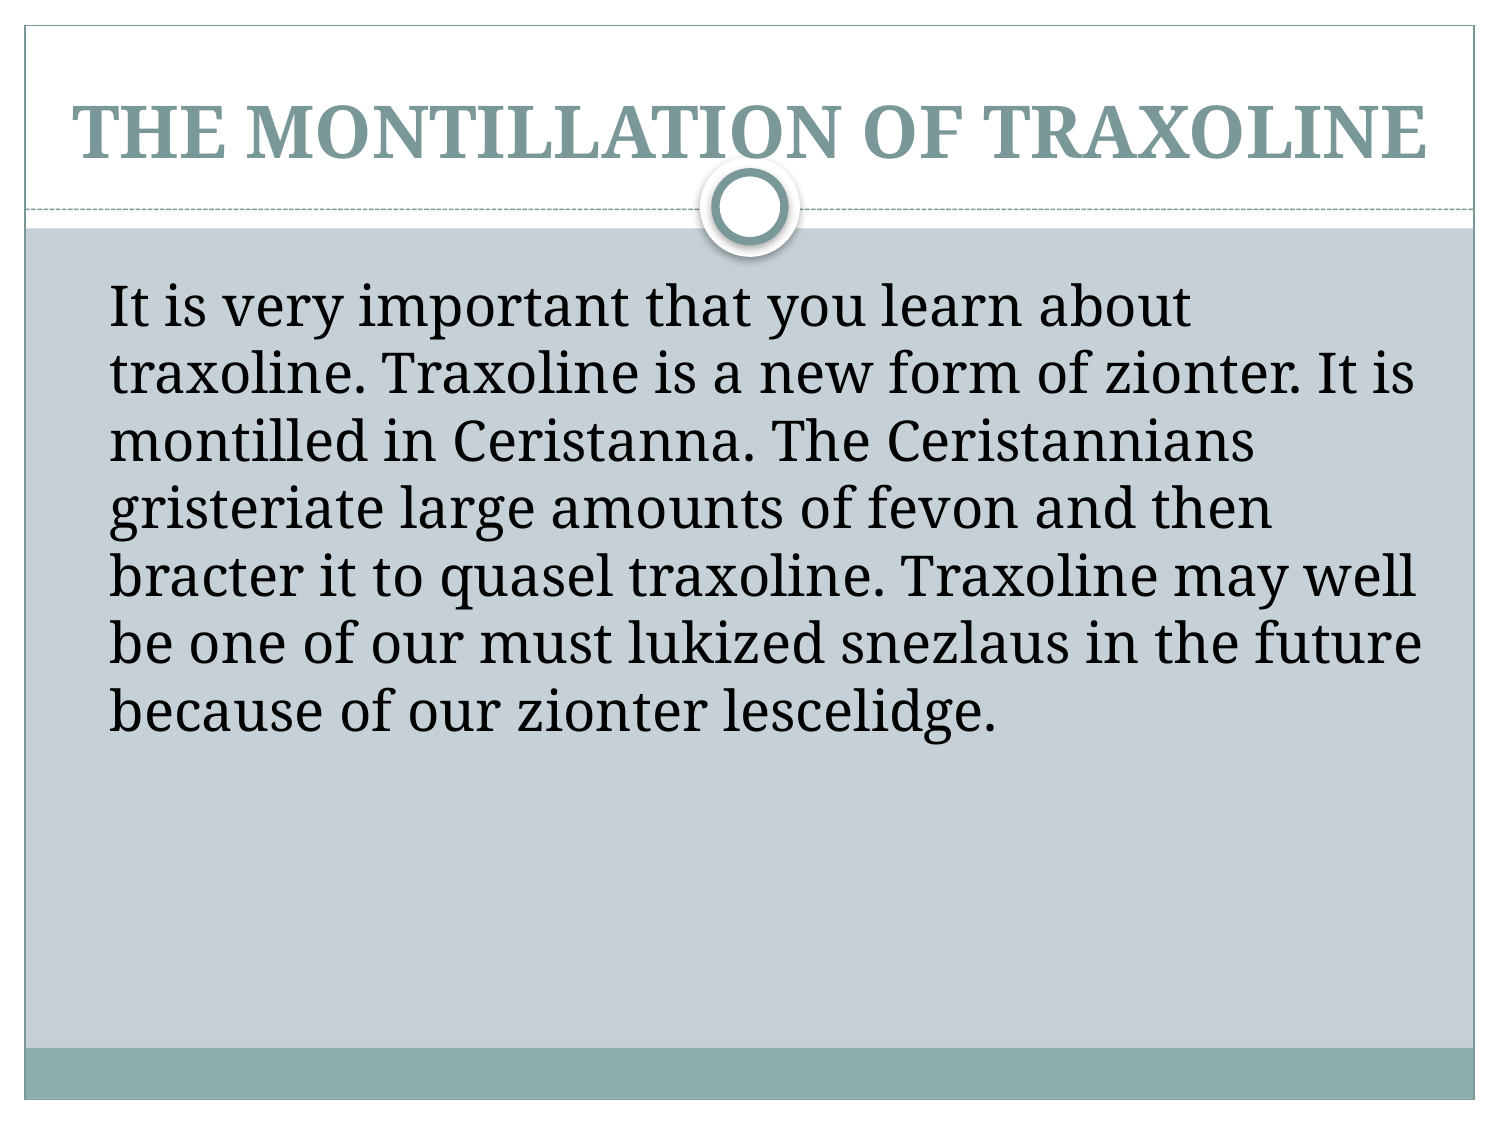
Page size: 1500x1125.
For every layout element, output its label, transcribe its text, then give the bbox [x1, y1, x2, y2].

title THE MONTILLATION OF TRAXOLINE [50, 62, 1450, 187]
list It is very important that you learn about traxoline. Traxoline is a new form of zionter. It is montilled in Ceristanna. The Ceristannians gristeriate large amounts of fevon and then bracter it to quasel traxoline. Traxoline may well be one of our must lukized snezlaus in the future because of our zionter lescelidge. [50, 262, 1445, 1013]
